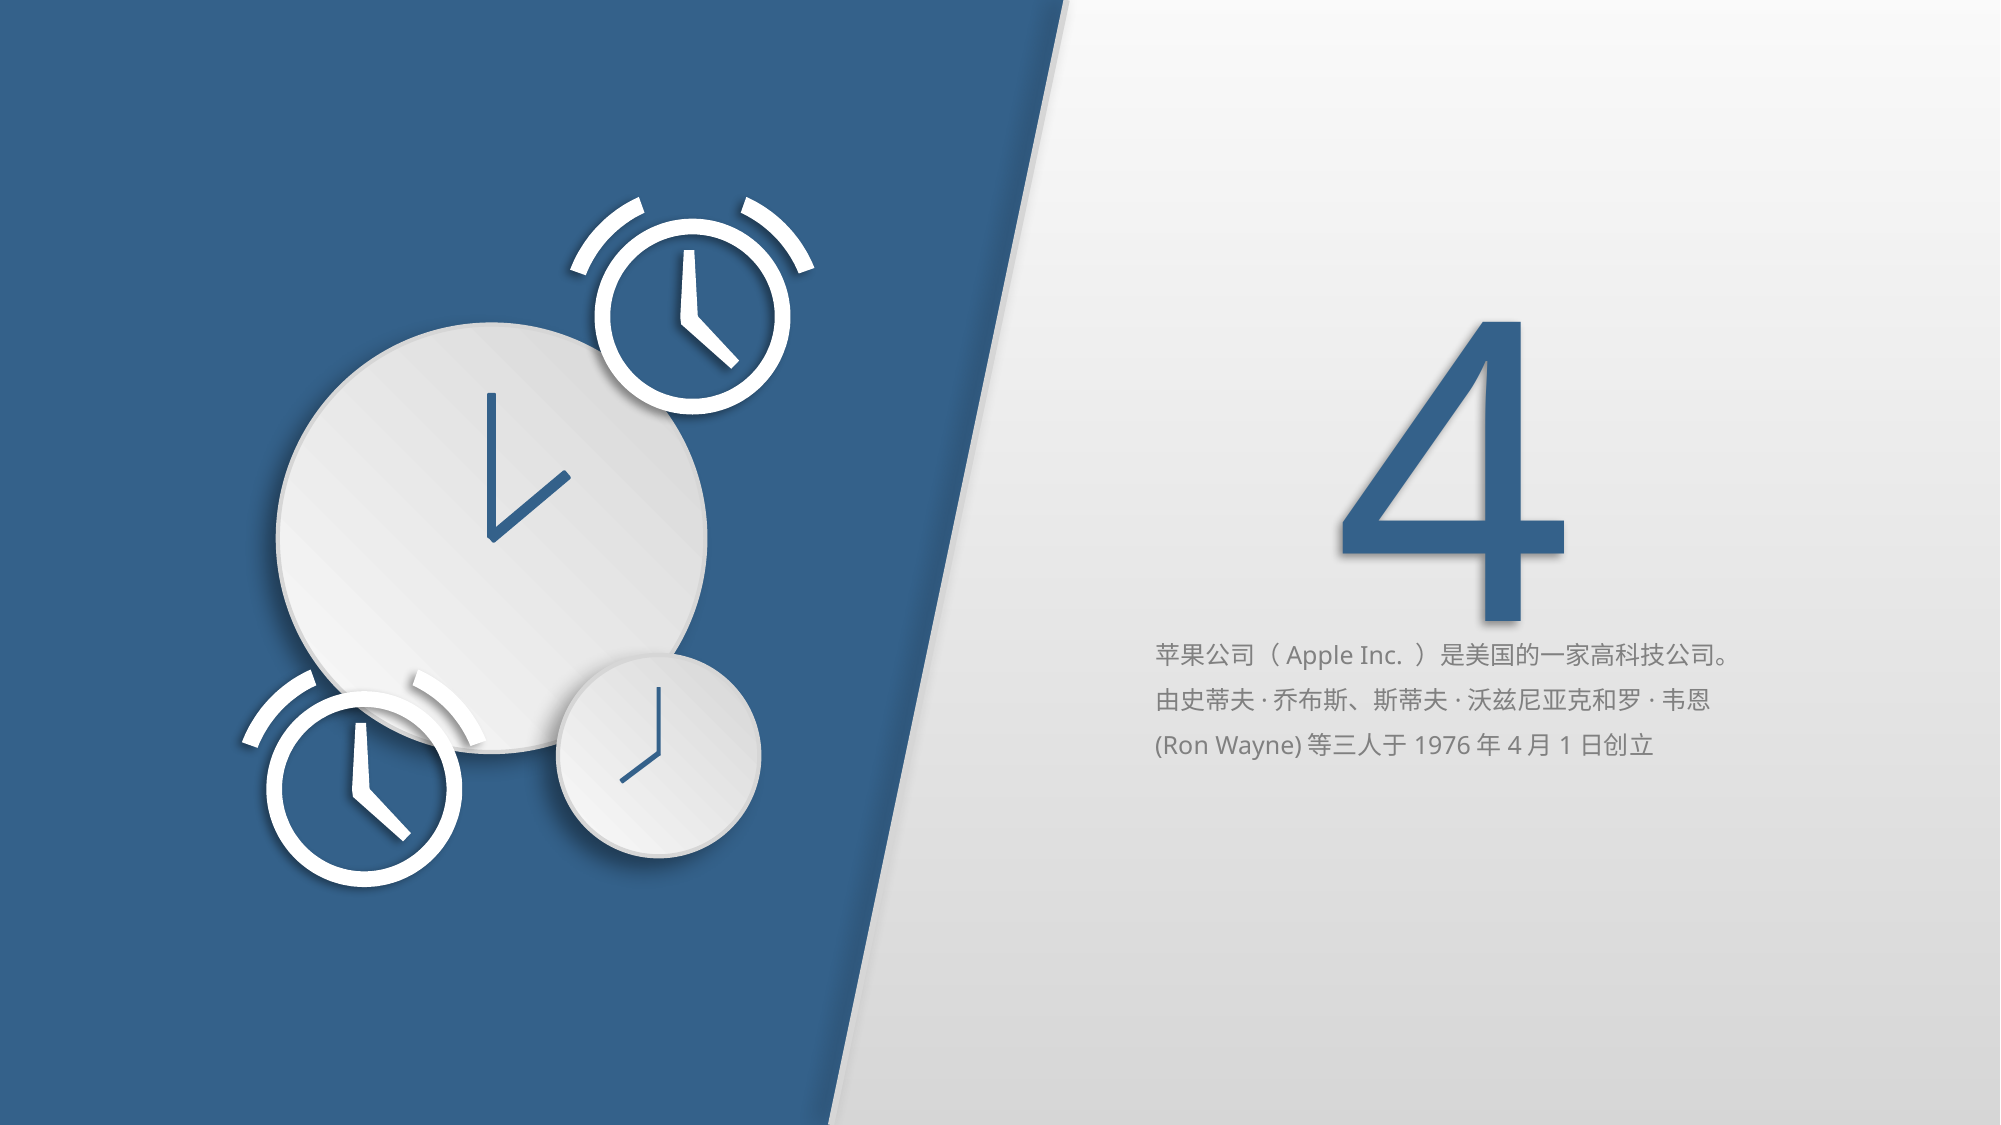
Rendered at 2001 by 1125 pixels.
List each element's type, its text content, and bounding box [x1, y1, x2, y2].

text_box 4 [1319, 197, 1589, 617]
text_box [557, 654, 760, 857]
text_box 苹果公司（Apple Inc. ）是美国的一家高科技公司。由史蒂夫·乔布斯、斯蒂夫·沃兹尼亚克和罗·韦恩(Ron Wayne)等三人于1976年4月1日创立 [1140, 617, 1768, 767]
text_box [0, 0, 1067, 1125]
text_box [277, 324, 706, 753]
